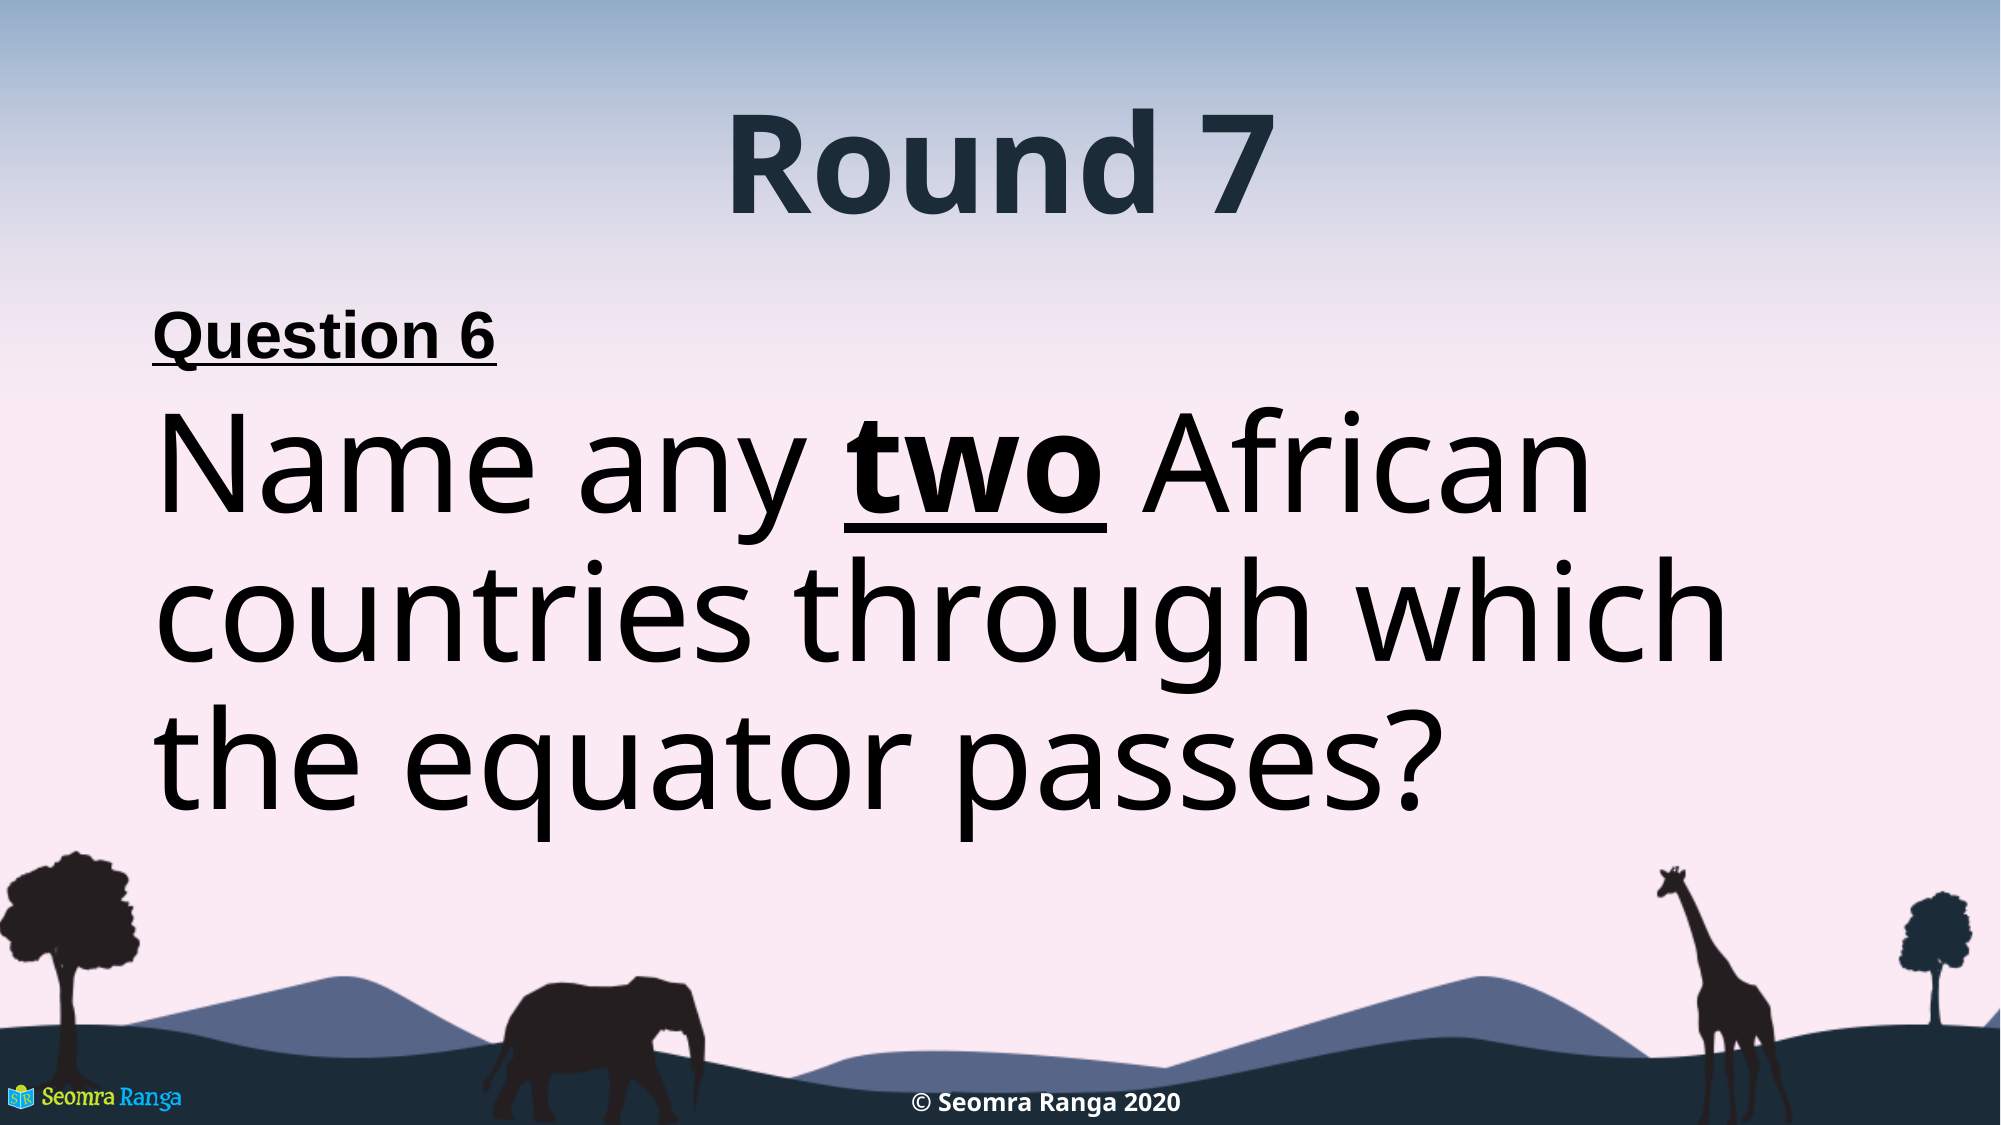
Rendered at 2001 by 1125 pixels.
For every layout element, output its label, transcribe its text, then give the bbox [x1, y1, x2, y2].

picture [0, 0, 2001, 1125]
text_box © Seomra Ranga 2020 www.seomraranga.com [762, 1079, 1330, 1125]
title Round 7 [137, 59, 1863, 278]
list Question 6 Name any two African countries through which the equator passes? [137, 293, 1863, 1014]
